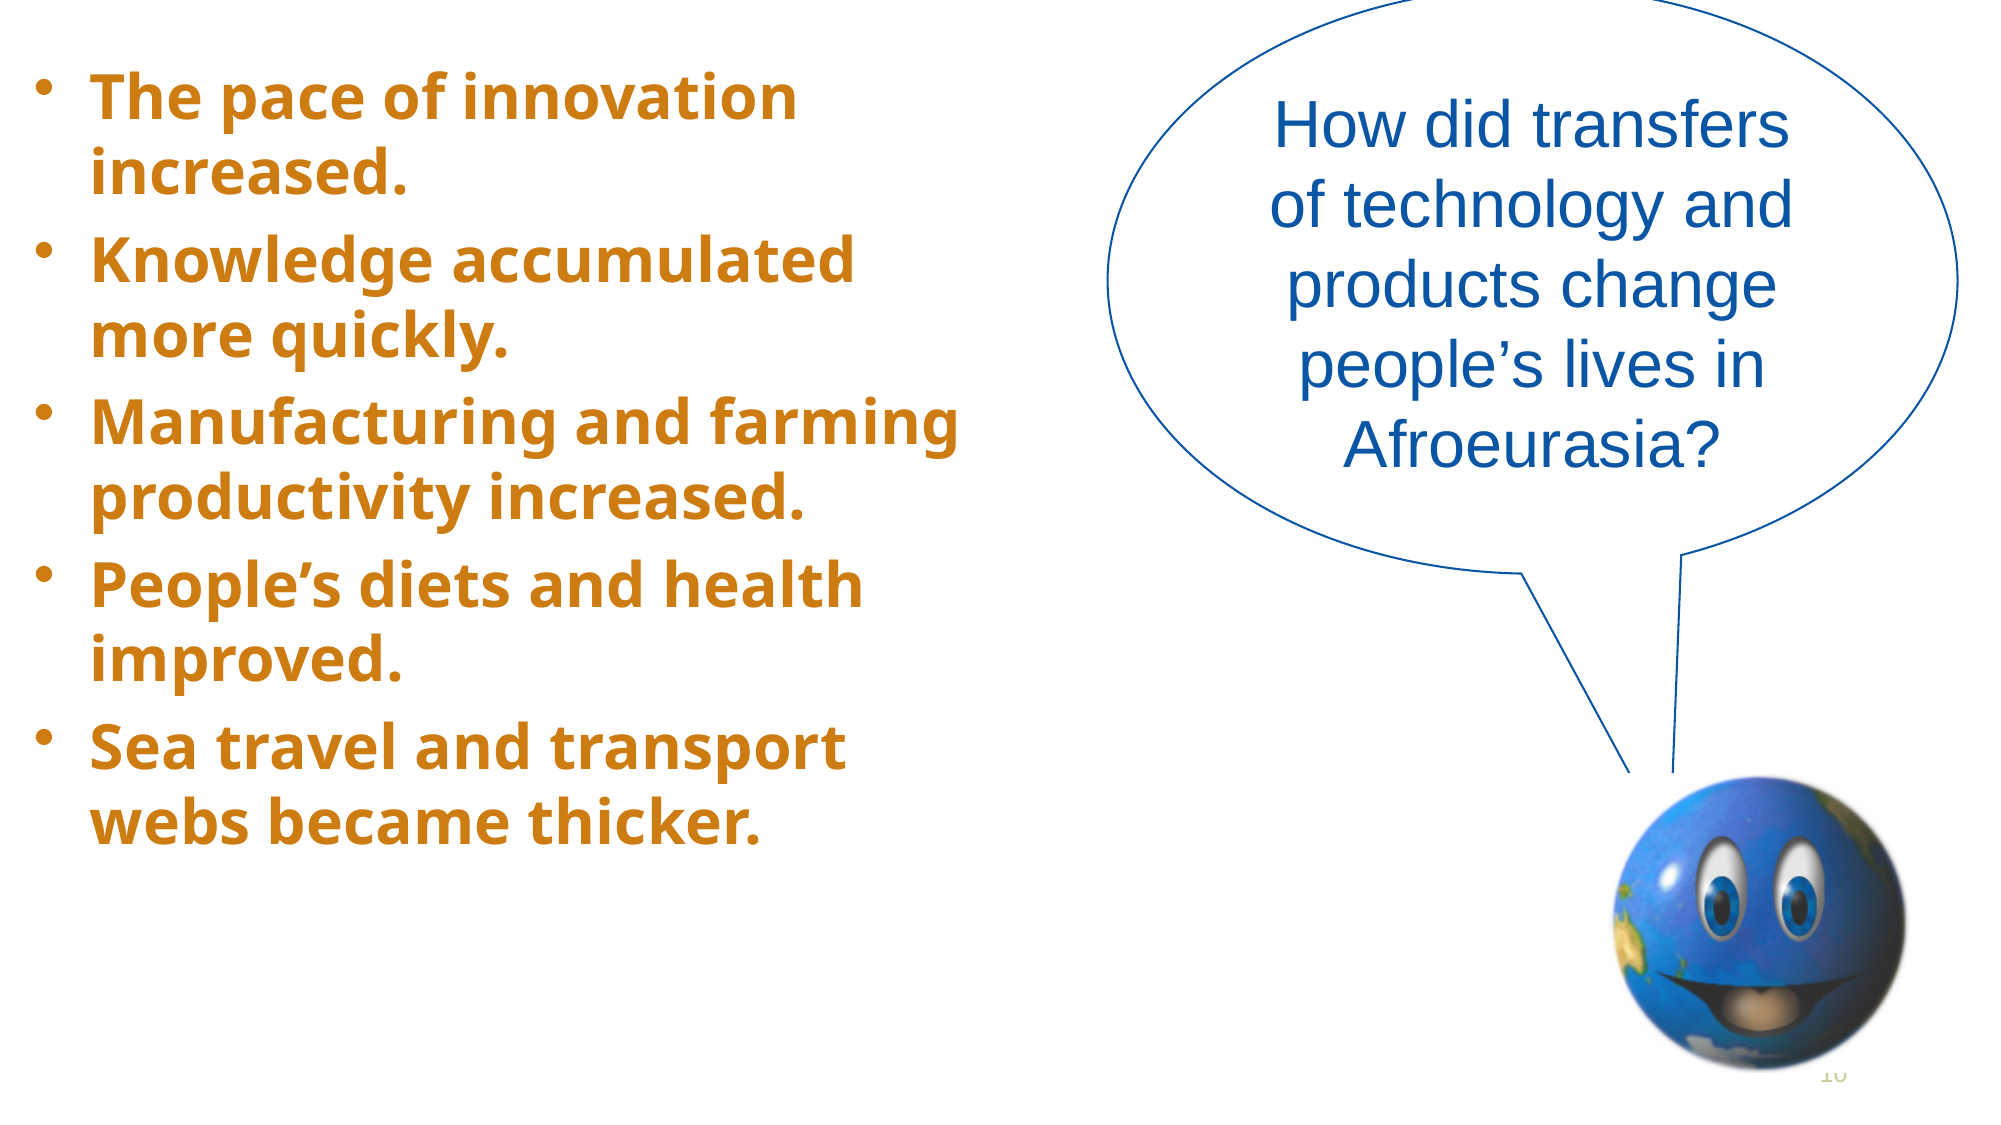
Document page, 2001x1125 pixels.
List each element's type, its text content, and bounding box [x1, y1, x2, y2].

picture [1609, 773, 1910, 1073]
text_box How did transfers of technology and products change people’s lives in Afroeurasia? [1112, 0, 1958, 773]
text_box [662, 137, 1663, 325]
slide_number 10 [1412, 1042, 1863, 1103]
text_box The pace of innovation increased. Knowledge accumulated more quickly. Manufacturing and farming productivity increased. People’s diets and health improved. Sea travel and transport webs became thicker. [18, 49, 998, 1043]
